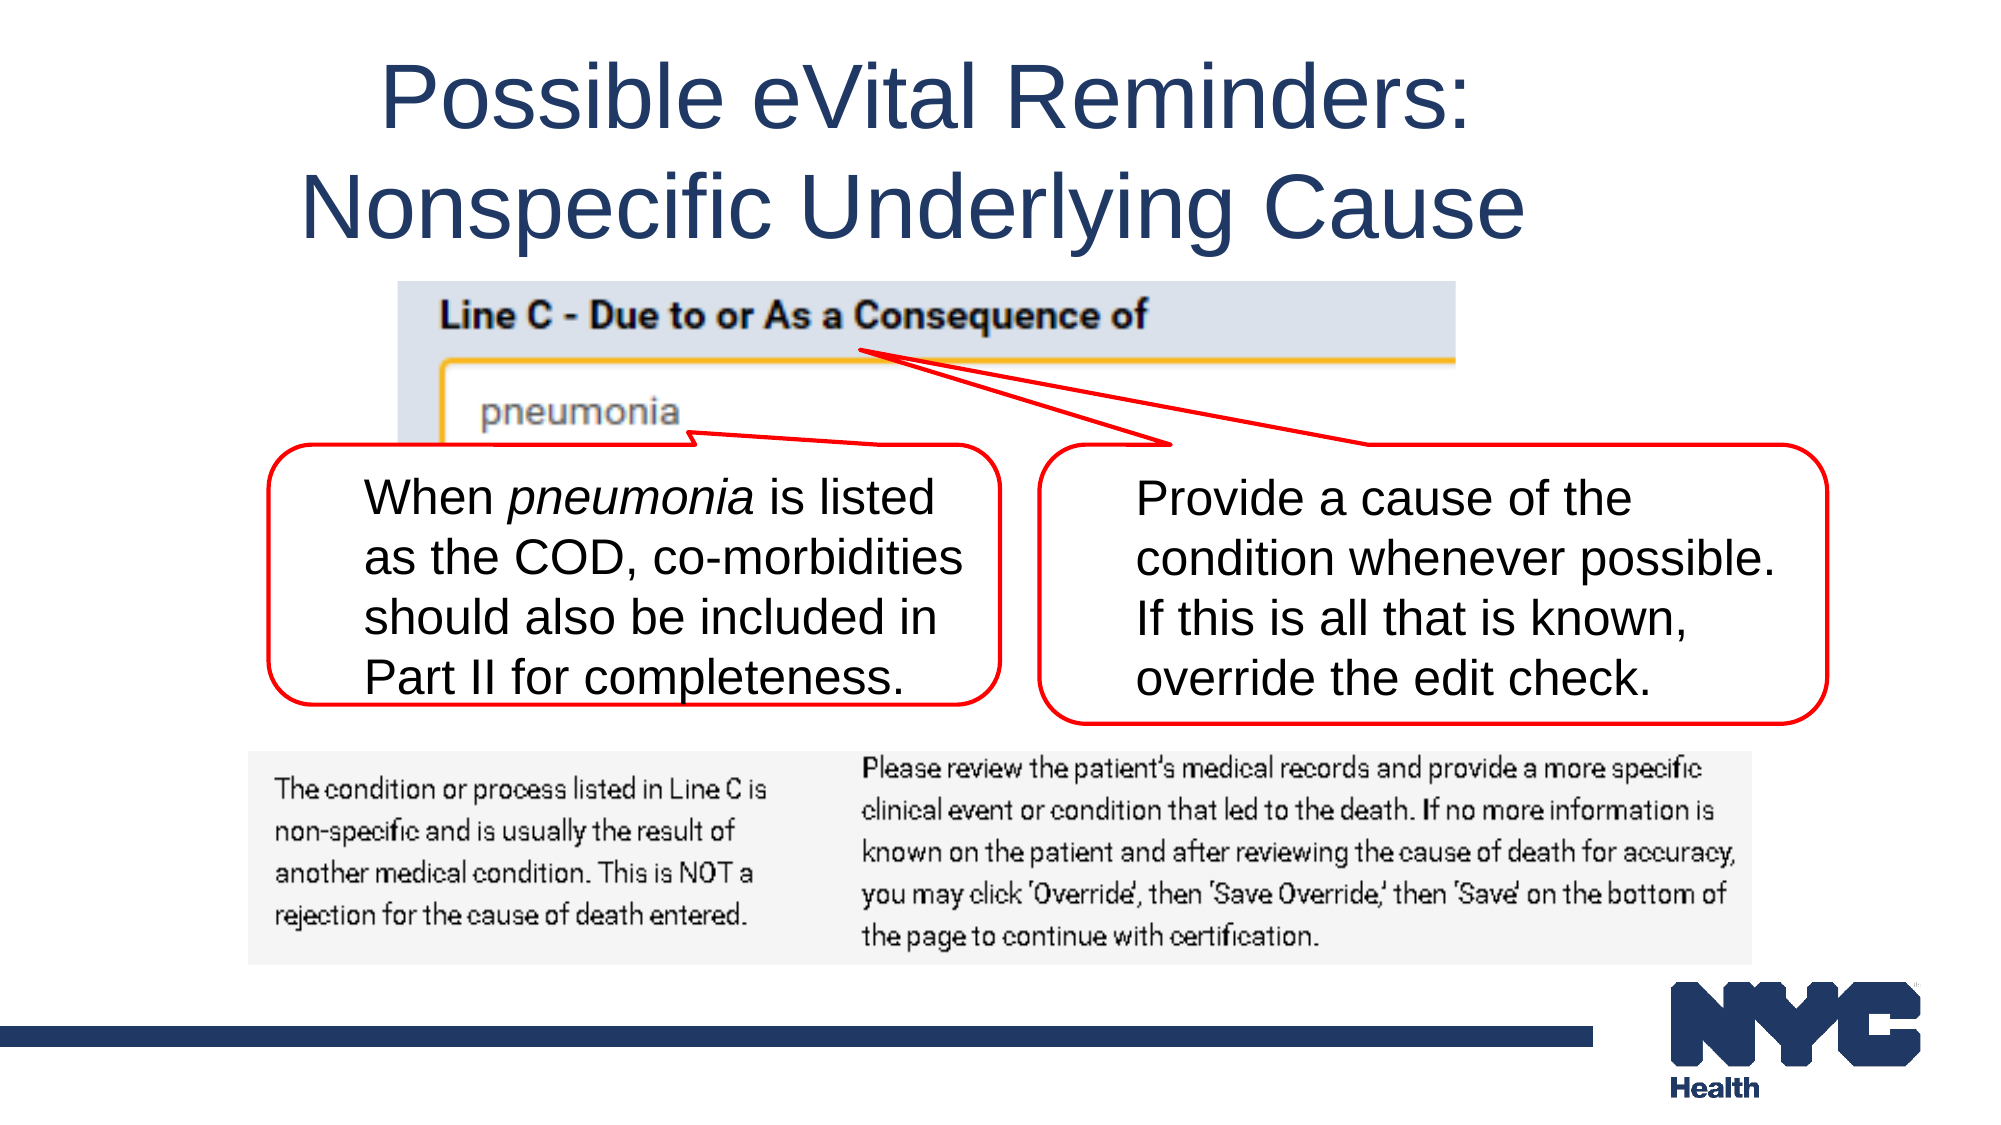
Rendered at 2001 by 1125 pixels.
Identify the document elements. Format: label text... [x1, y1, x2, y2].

picture [397, 281, 1456, 495]
text_box When pneumonia is listed as the COD, co-morbidities should also be included in Part II for completeness. [268, 444, 1000, 705]
text_box Provide a cause of the condition whenever possible. If this is all that is known, override the edit check. [1039, 444, 1828, 724]
picture [1671, 982, 1921, 1098]
title Possible eVital Reminders: Nonspecific Underlying Cause [27, 52, 1828, 241]
picture [248, 751, 1752, 965]
